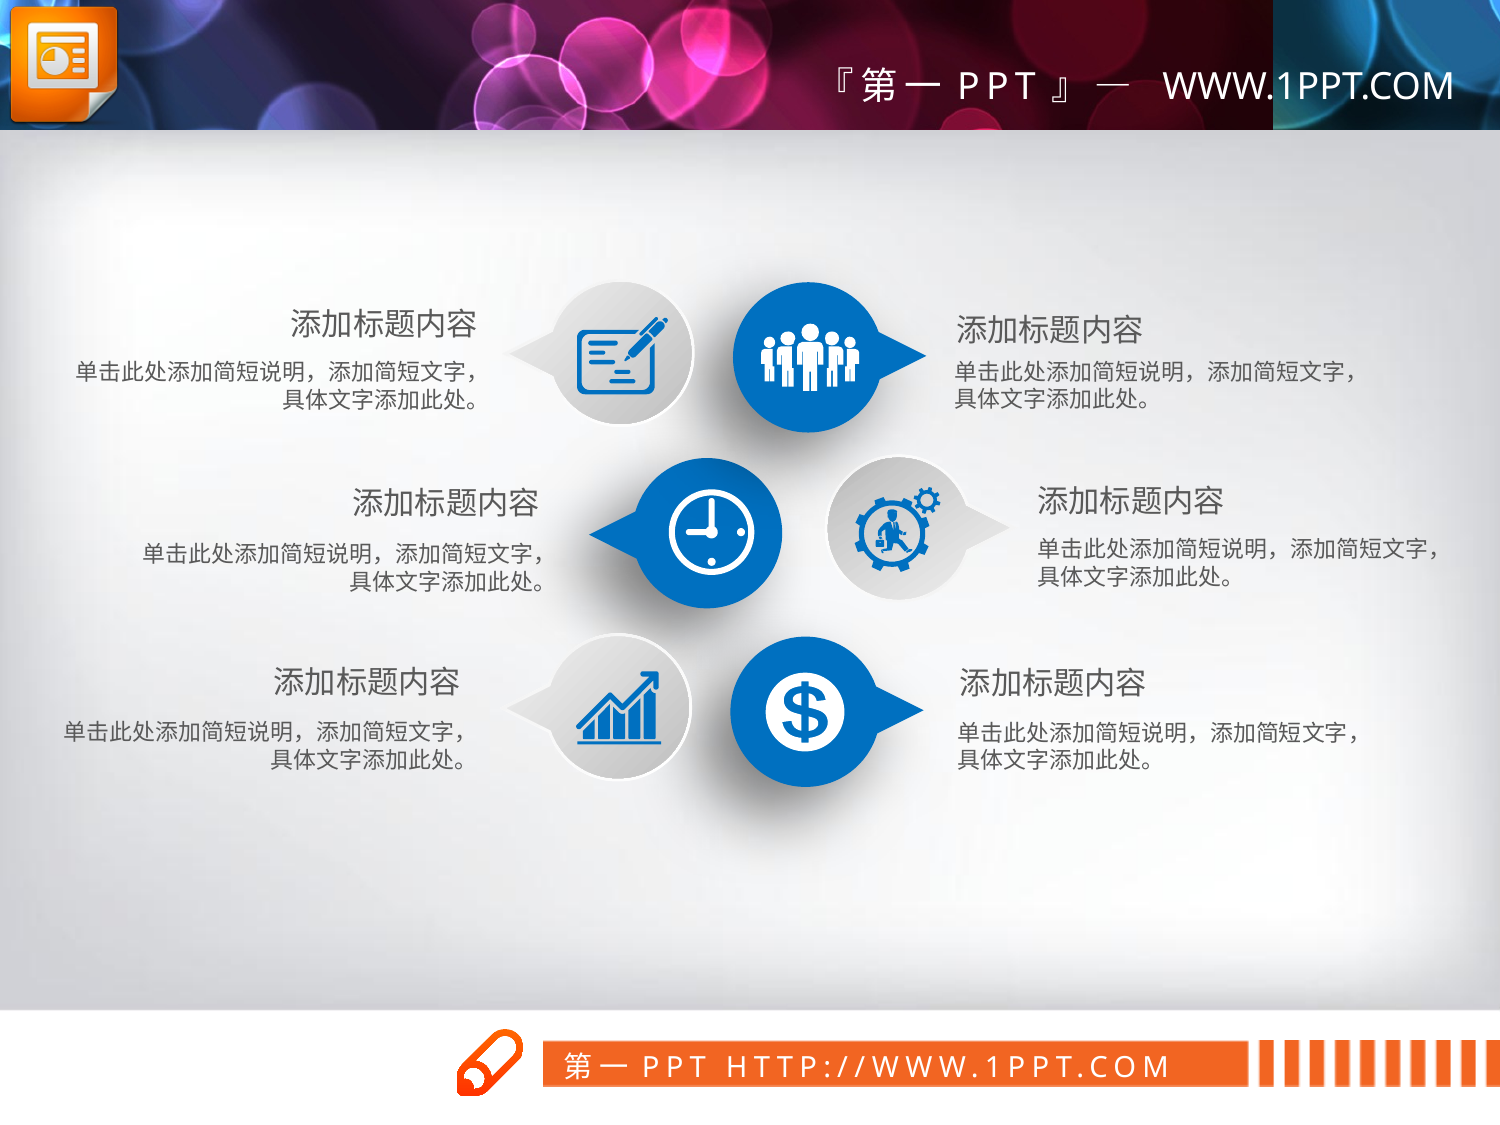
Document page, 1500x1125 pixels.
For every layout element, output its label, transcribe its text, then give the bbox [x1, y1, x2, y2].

text_box [797, 323, 824, 391]
text_box [732, 282, 927, 433]
text_box 单击此处添加简短说明，添加简短文字， 具体文字添加此处。 [939, 349, 1384, 420]
text_box [776, 331, 796, 387]
text_box 添加标题内容 [337, 476, 555, 529]
text_box 单击此处添加简短说明，添加简短文字， 具体文字添加此处。 [127, 532, 572, 603]
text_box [846, 432, 996, 625]
text_box 添加标题内容 [941, 302, 1159, 349]
text_box 添加标题内容 [258, 655, 476, 708]
picture [543, 1040, 1500, 1087]
text_box [761, 336, 776, 382]
text_box 添加标题内容 [945, 655, 1163, 708]
text_box [765, 672, 845, 752]
picture [0, 0, 1500, 1012]
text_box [521, 610, 671, 804]
text_box 单击此处添加简短说明，添加简短文字， 具体文字添加此处。 [60, 350, 505, 421]
text_box [844, 336, 860, 382]
text_box 添加标题内容 [1022, 473, 1241, 527]
text_box [668, 489, 755, 575]
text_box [524, 256, 673, 450]
text_box 单击此处添加简短说明，添加简短文字， 具体文字添加此处。 [1023, 527, 1467, 597]
text_box [588, 462, 783, 609]
text_box 添加标题内容 [275, 296, 493, 349]
text_box 单击此处添加简短说明，添加简短文字， 具体文字添加此处。 [48, 710, 493, 781]
text_box [730, 636, 924, 787]
text_box 单击此处添加简短说明，添加简短文字， 具体文字添加此处。 [942, 711, 1387, 781]
text_box [825, 331, 844, 387]
